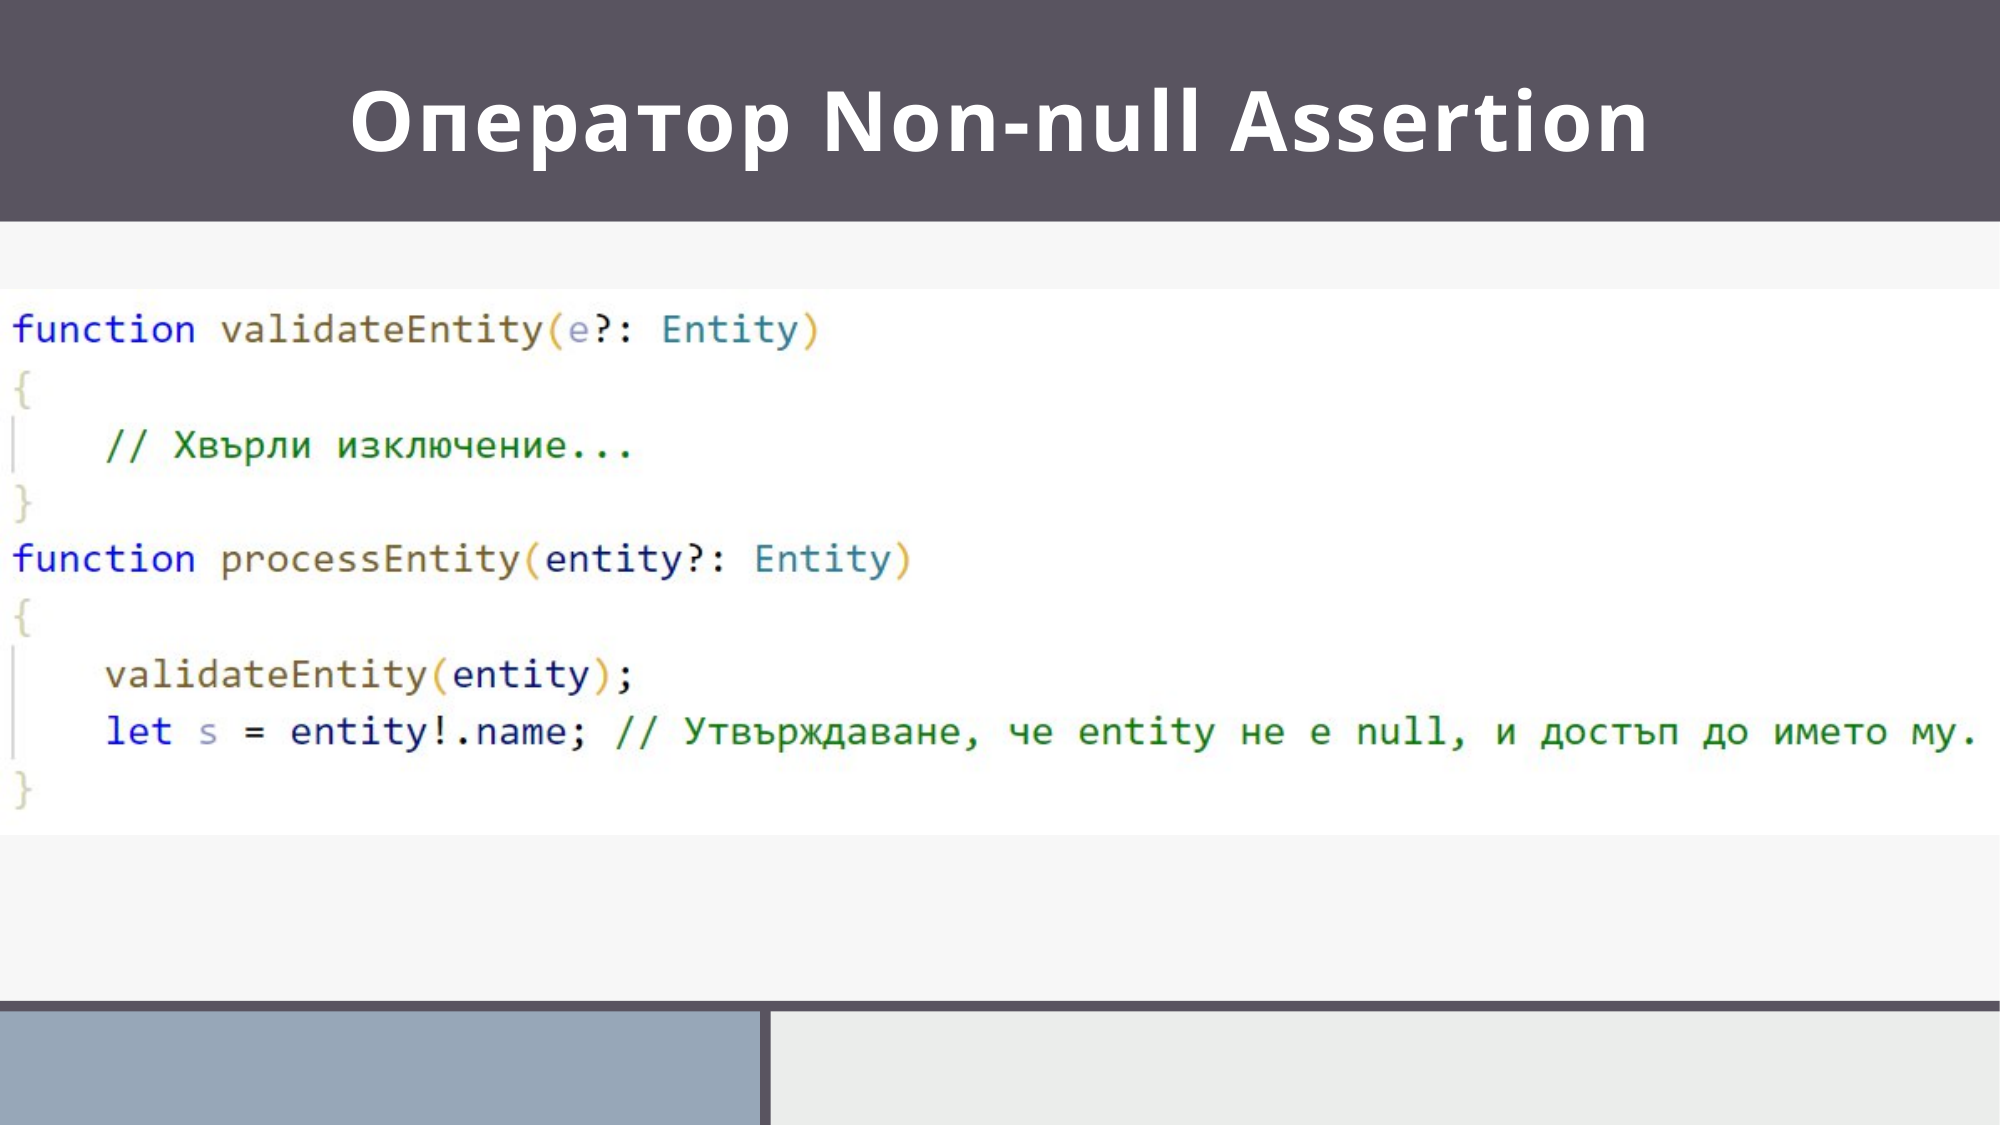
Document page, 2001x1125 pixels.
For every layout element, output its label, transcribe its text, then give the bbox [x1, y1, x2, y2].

title Оператор Non-null Assertion [0, 15, 2000, 207]
picture [0, 289, 2000, 836]
